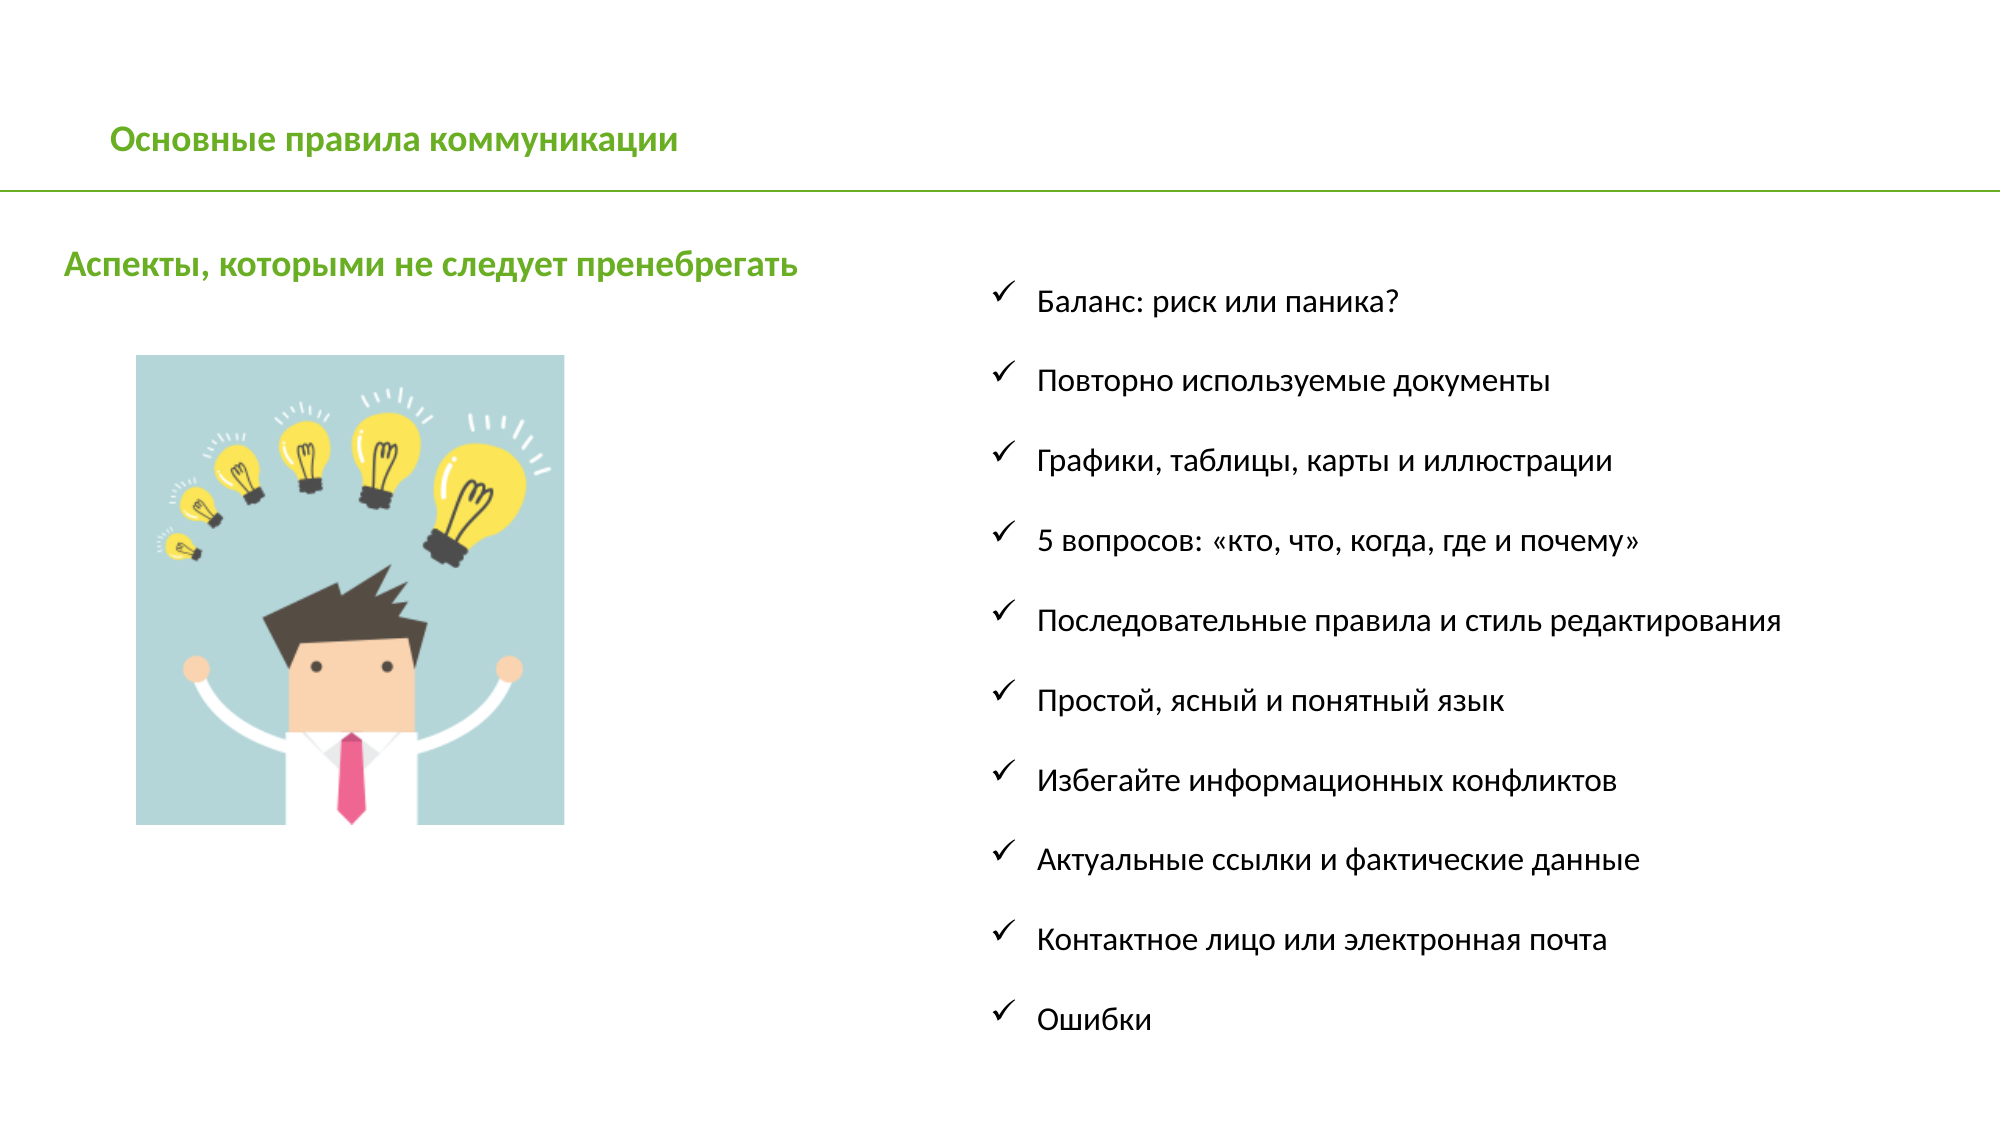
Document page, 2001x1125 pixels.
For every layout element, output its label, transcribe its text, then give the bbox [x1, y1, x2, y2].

text_box Аспекты, которыми не следует пренебрегать [49, 231, 814, 292]
text_box Основные правила коммуникации [95, 107, 694, 167]
picture [136, 355, 565, 825]
text_box Баланс: риск или паника? Повторно используемые документы Графики, таблицы, карты и иллюстрации 5 вопросов: «кто, что, когда, где и почему» Последовательные правила и стиль редактирования Простой, ясный и понятный язык Избегайте информационных конфликтов Актуальные ссылки и фактические данные Контактное лицо или электронная почта Ошибки [975, 231, 1874, 1045]
